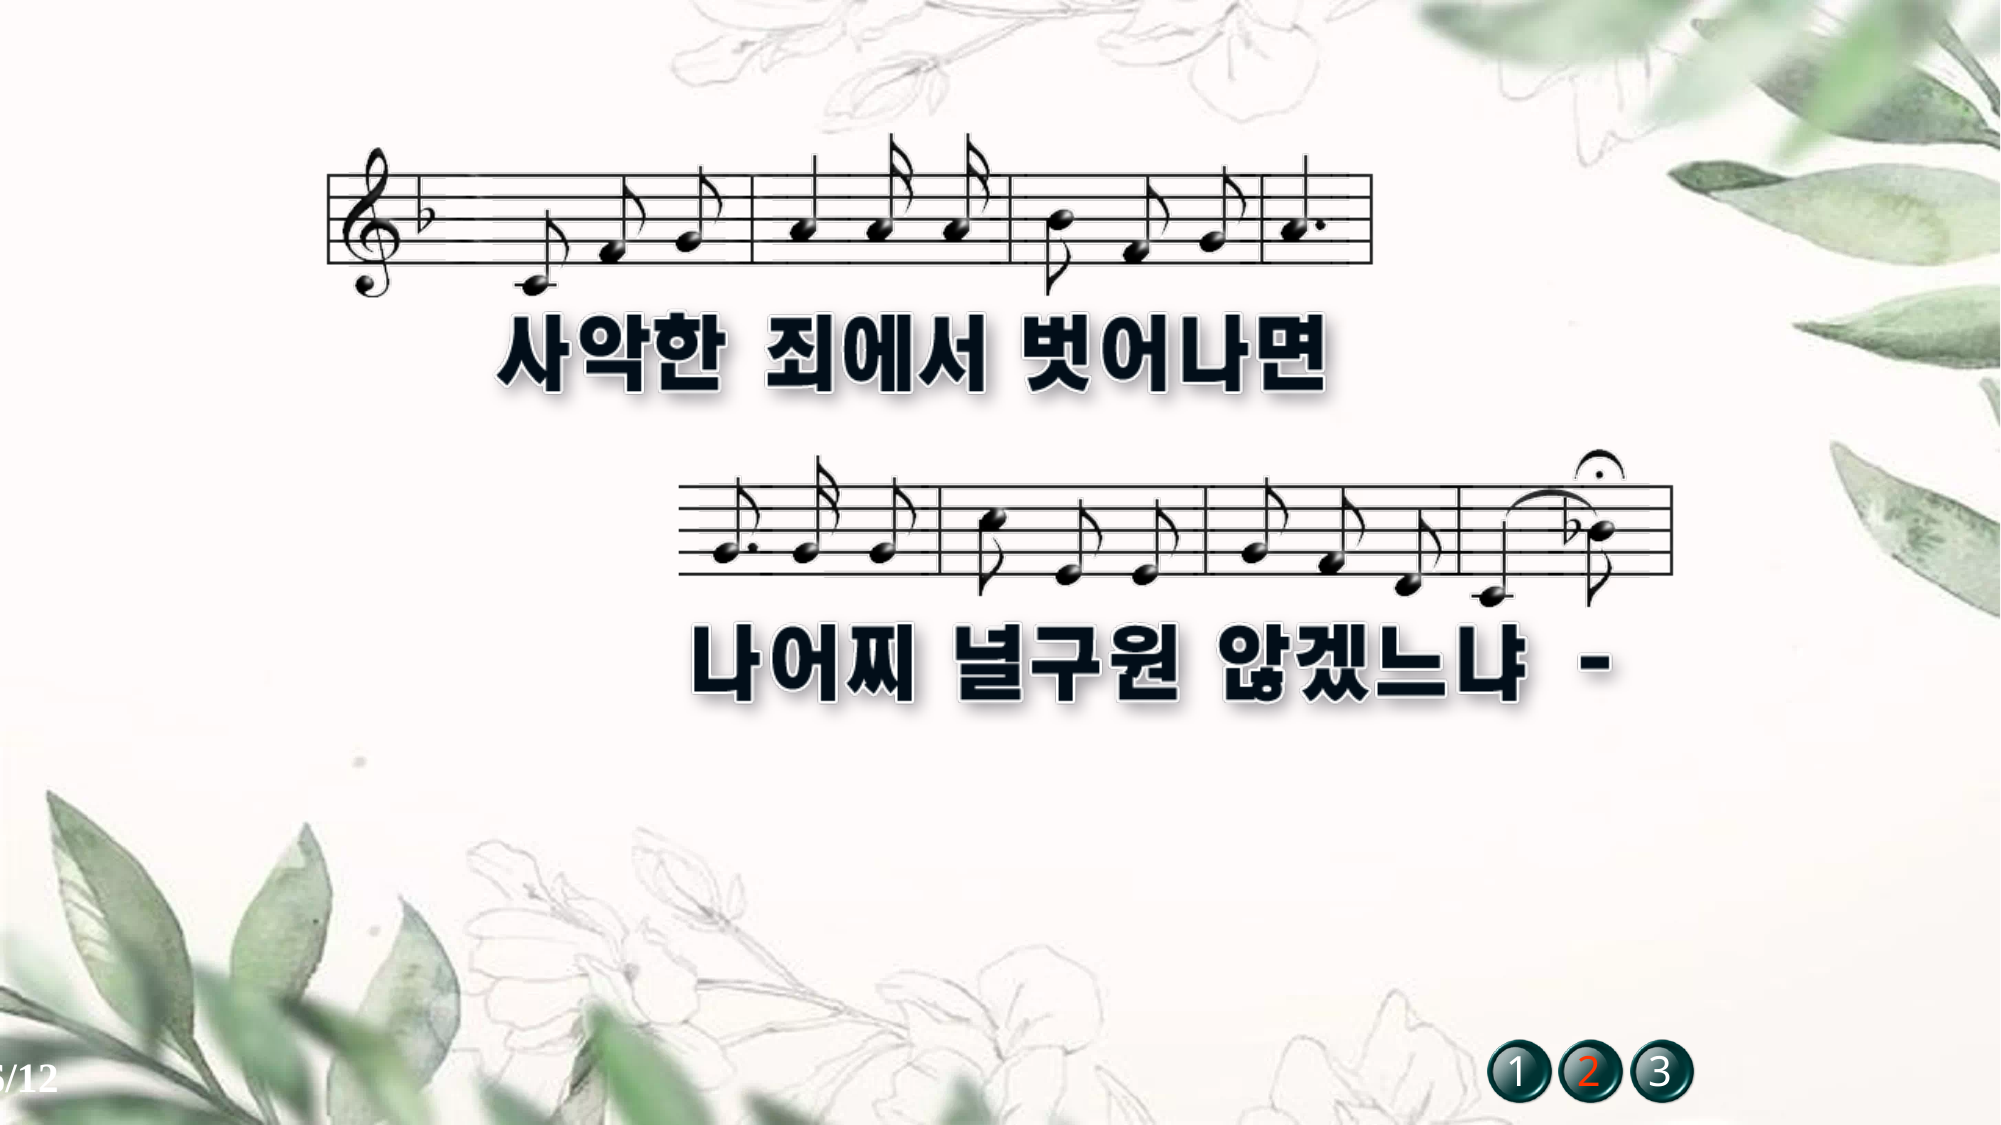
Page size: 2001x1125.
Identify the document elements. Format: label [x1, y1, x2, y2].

text_box [1627, 1035, 1697, 1106]
text_box [1484, 1035, 1555, 1106]
picture [0, 0, 2001, 1125]
text_box [1555, 1035, 1626, 1106]
